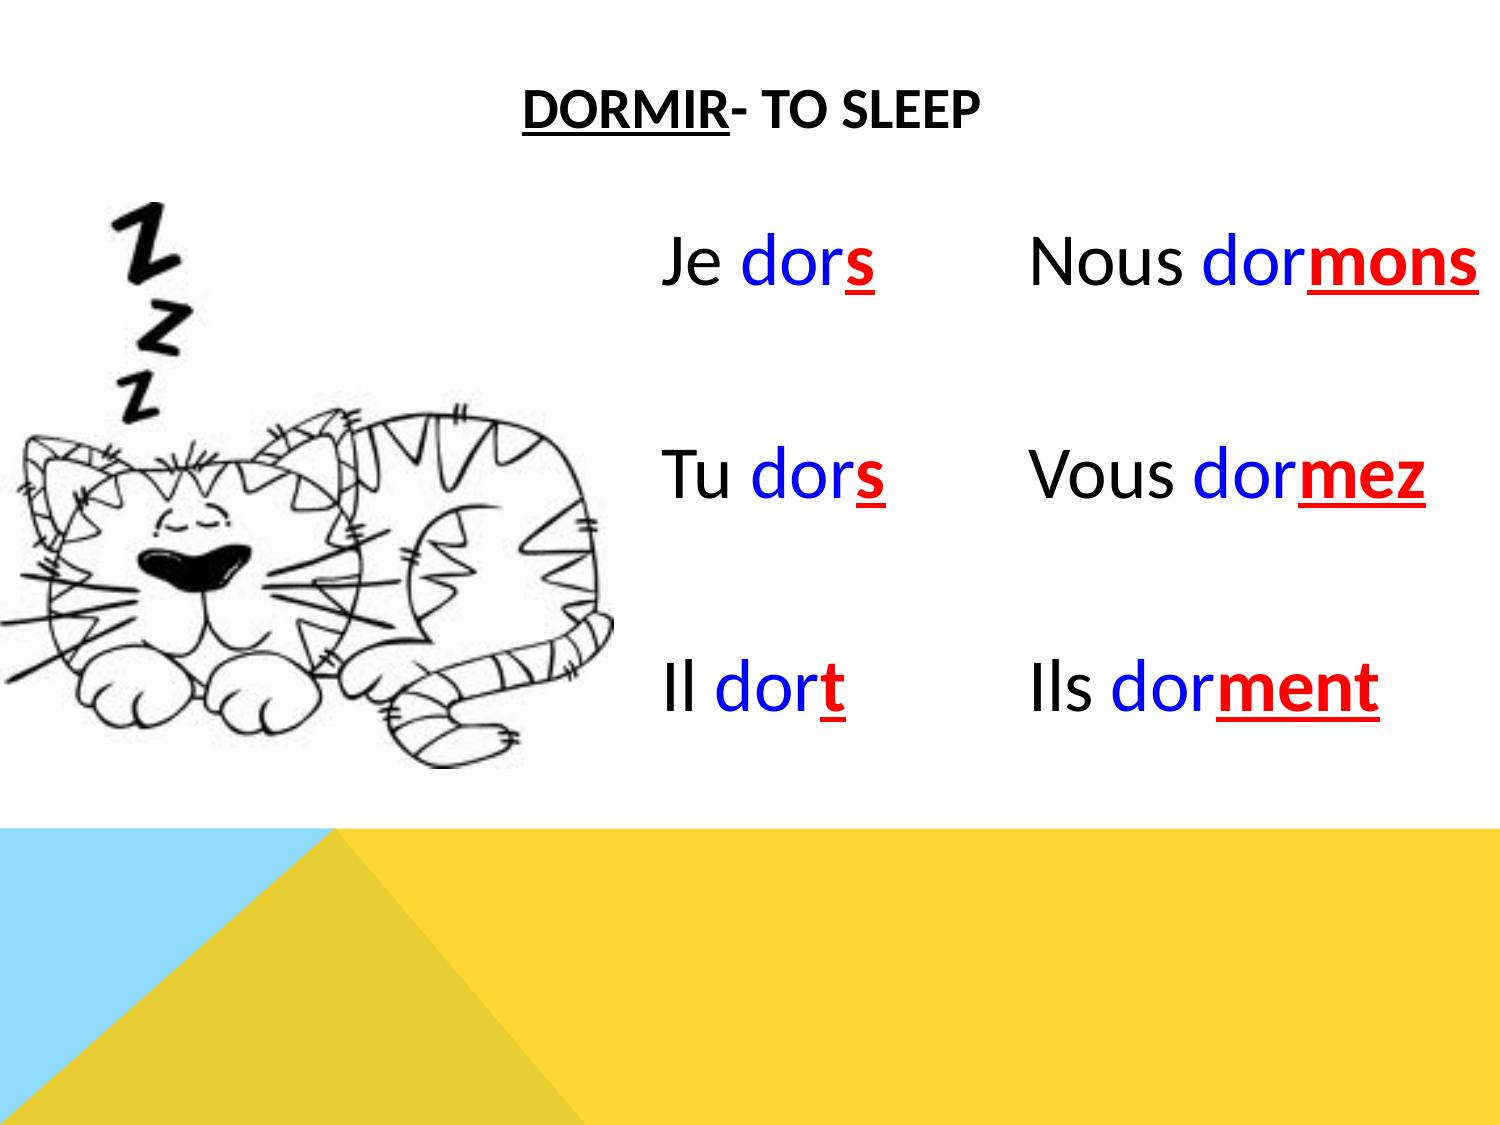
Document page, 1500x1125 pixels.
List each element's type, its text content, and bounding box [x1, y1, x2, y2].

list Nous dormons Vous dormez Ils dorment [1134, 202, 1500, 790]
title Dormir- to sleep [135, 60, 1369, 150]
text_box Je dors Tu dors Il dort [646, 202, 1134, 790]
picture [0, 202, 614, 770]
